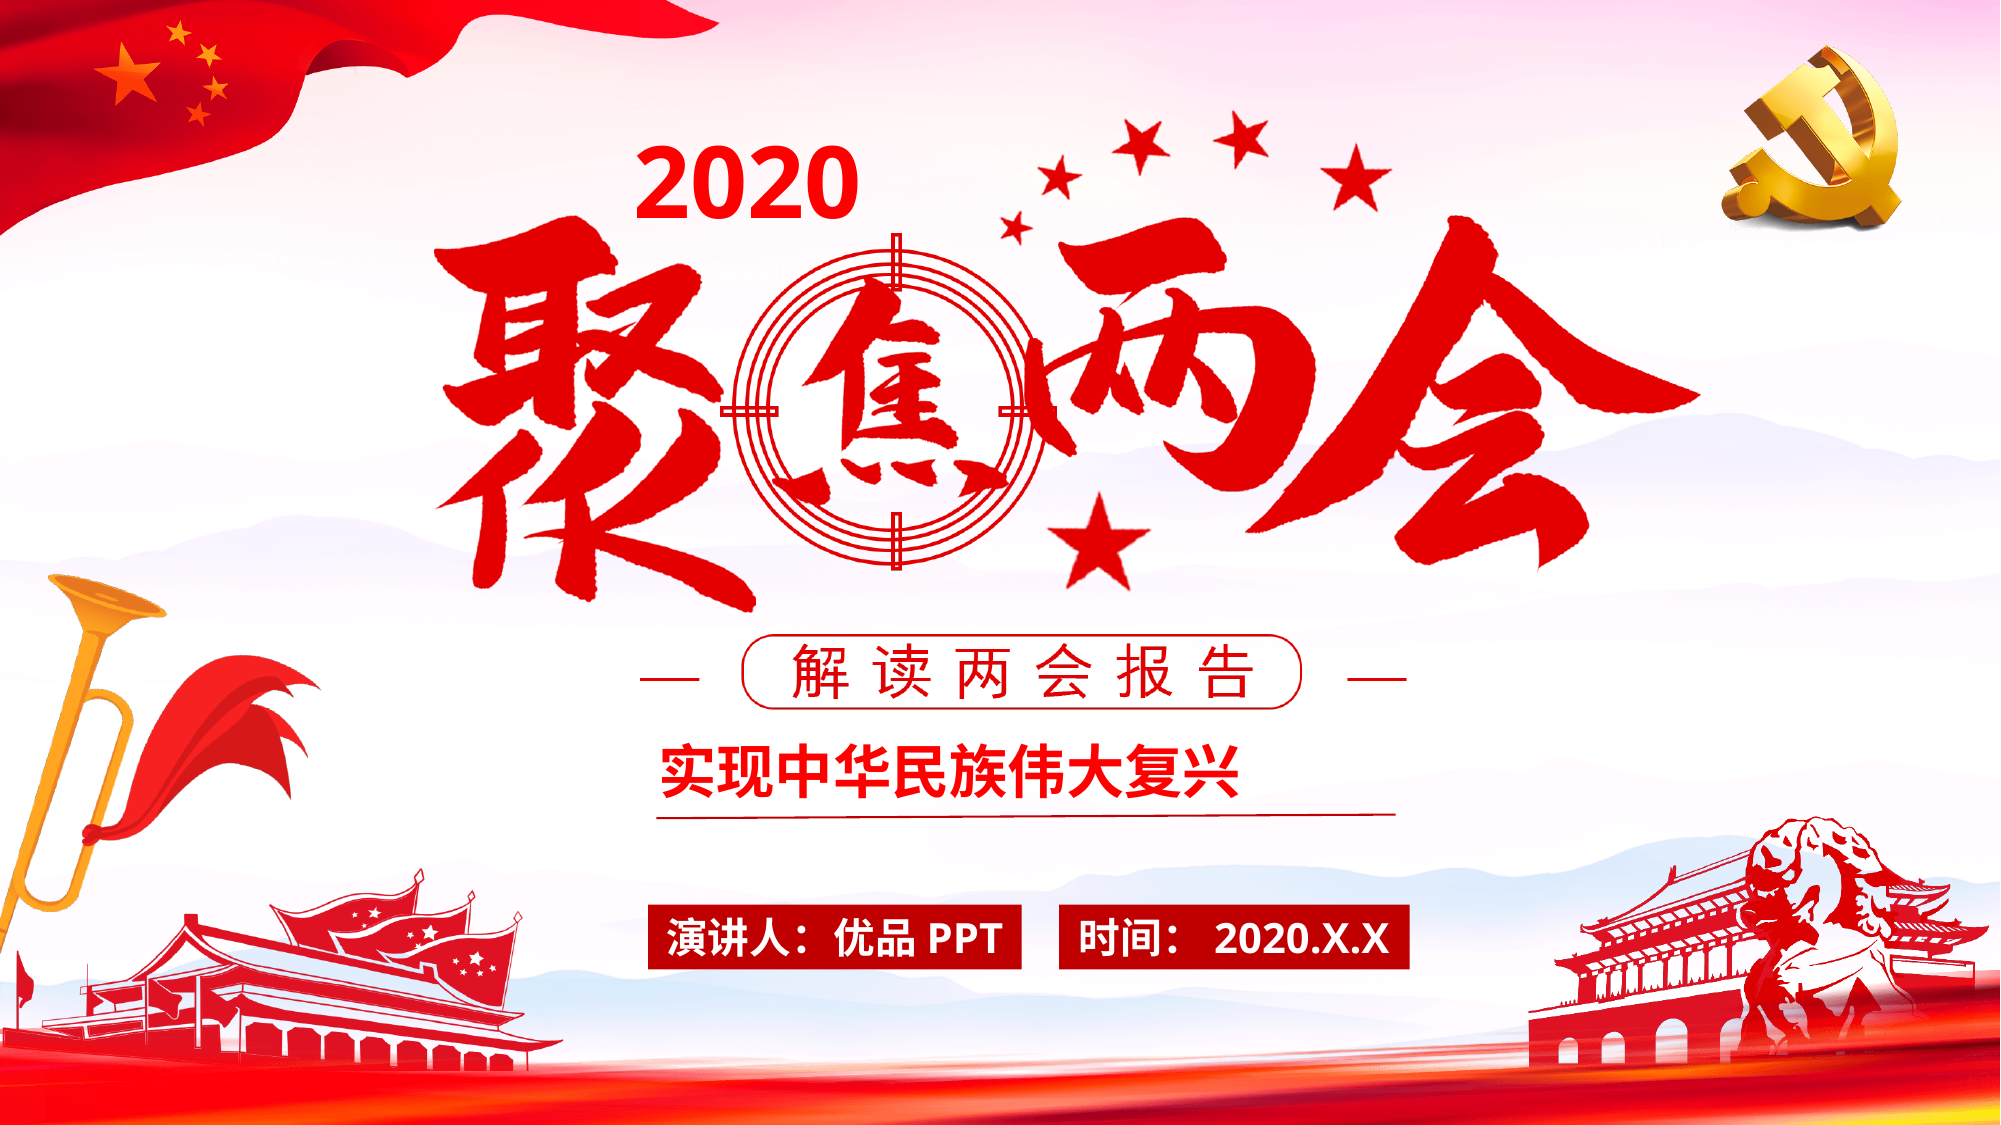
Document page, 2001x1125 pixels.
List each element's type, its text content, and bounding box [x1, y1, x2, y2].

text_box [656, 814, 1396, 819]
picture [0, 0, 2000, 1125]
text_box 实现中华民族伟大复兴 [643, 773, 1396, 813]
text_box 演讲人：优品PPT [651, 904, 1022, 968]
text_box 时间：2020.X.X [1059, 904, 1410, 968]
